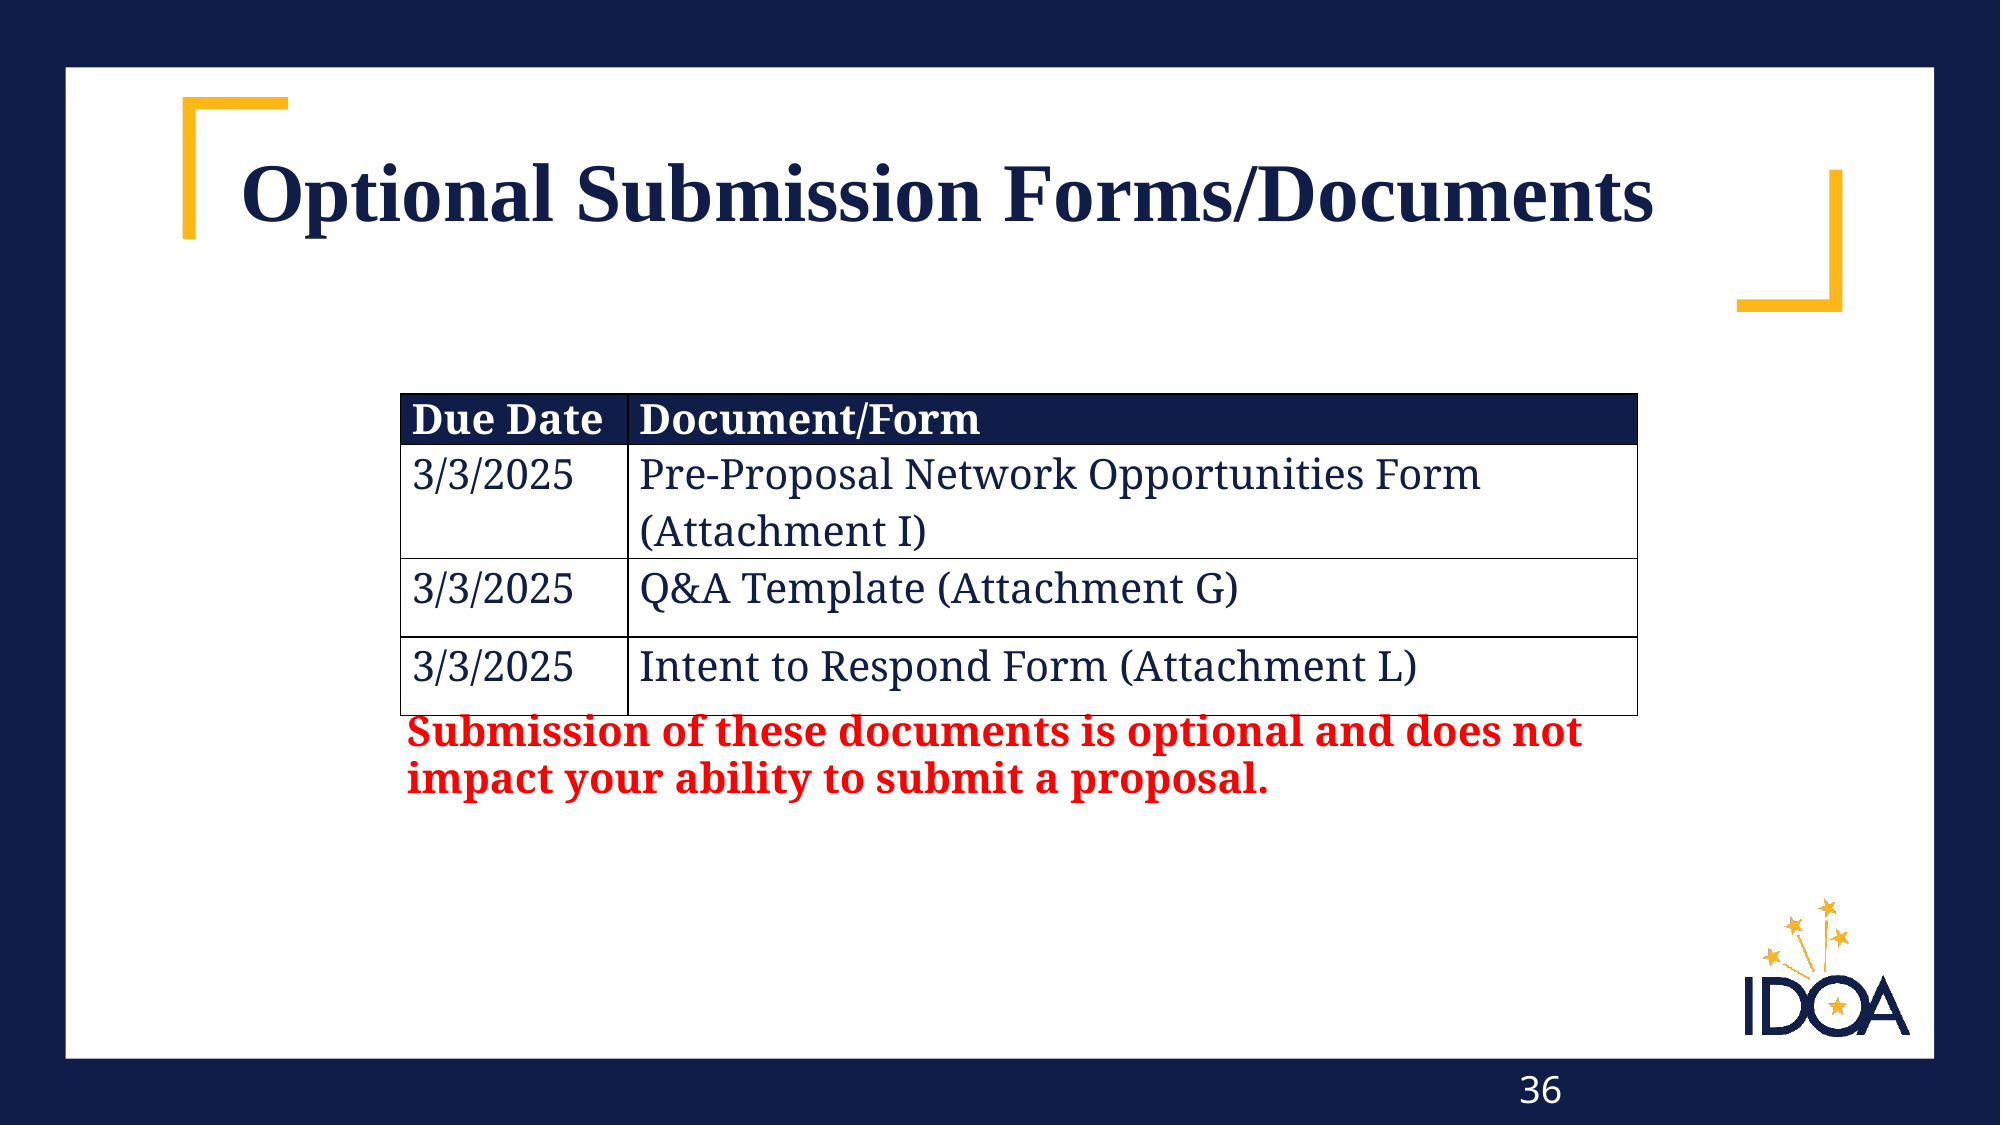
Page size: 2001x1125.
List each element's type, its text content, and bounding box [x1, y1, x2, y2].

slide_number 36 [1504, 1058, 1767, 1125]
list Submission of these documents is optional and does not impact your ability to submit a proposal. [392, 701, 1600, 838]
picture [1702, 857, 1959, 1114]
table_cell 3/3/2025 [401, 638, 627, 715]
table_cell Pre-Proposal Network Opportunities Form (Attachment I) [629, 445, 1637, 558]
table_header Document/Form [629, 395, 1637, 444]
table_cell 3/3/2025 [401, 559, 627, 636]
table_header Due Date [401, 395, 627, 444]
table_cell Q&A Template (Attachment G) [629, 559, 1637, 636]
title Optional Submission Forms/Documents [225, 142, 1800, 279]
table_cell Intent to Respond Form (Attachment L) [629, 638, 1637, 715]
table_cell 3/3/2025 [401, 445, 627, 558]
